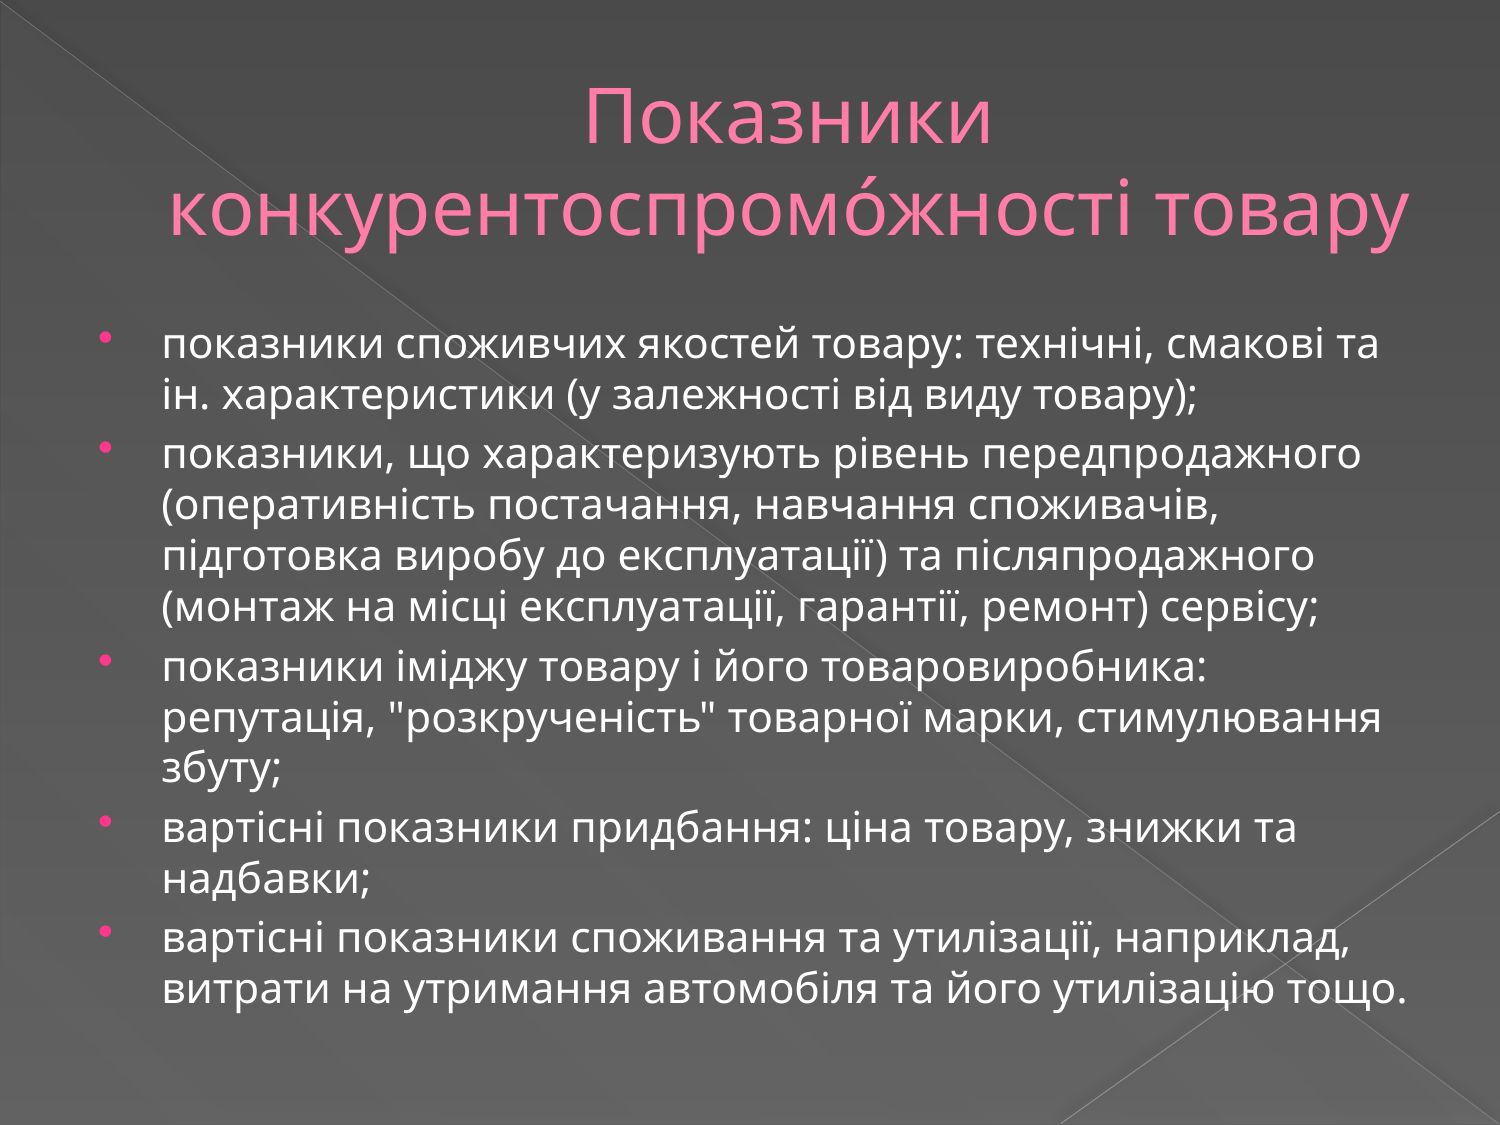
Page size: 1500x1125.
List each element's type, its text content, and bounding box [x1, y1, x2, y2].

title Показники конкурентоспромо́жності товару [75, 43, 1425, 274]
list показники споживчих якостей товару: технічні, смакові та ін. характеристики (у залежності від виду товару); показники, що характеризують рівень передпродажного (оперативність постачання, навчання споживачів, підготовка виробу до експлуатації) та післяпродажного (монтаж на місці експлуатації, гарантії, ремонт) сервісу; показники іміджу товару і його товаровиробника: репутація, "розкрученість" товарної марки, стимулювання збуту; вартісні показники придбання: ціна товару, знижки та надбавки; вартісні показники споживання та утилізації, наприклад, витрати на утримання автомобіля та його утилізацію тощо. [75, 308, 1425, 1059]
